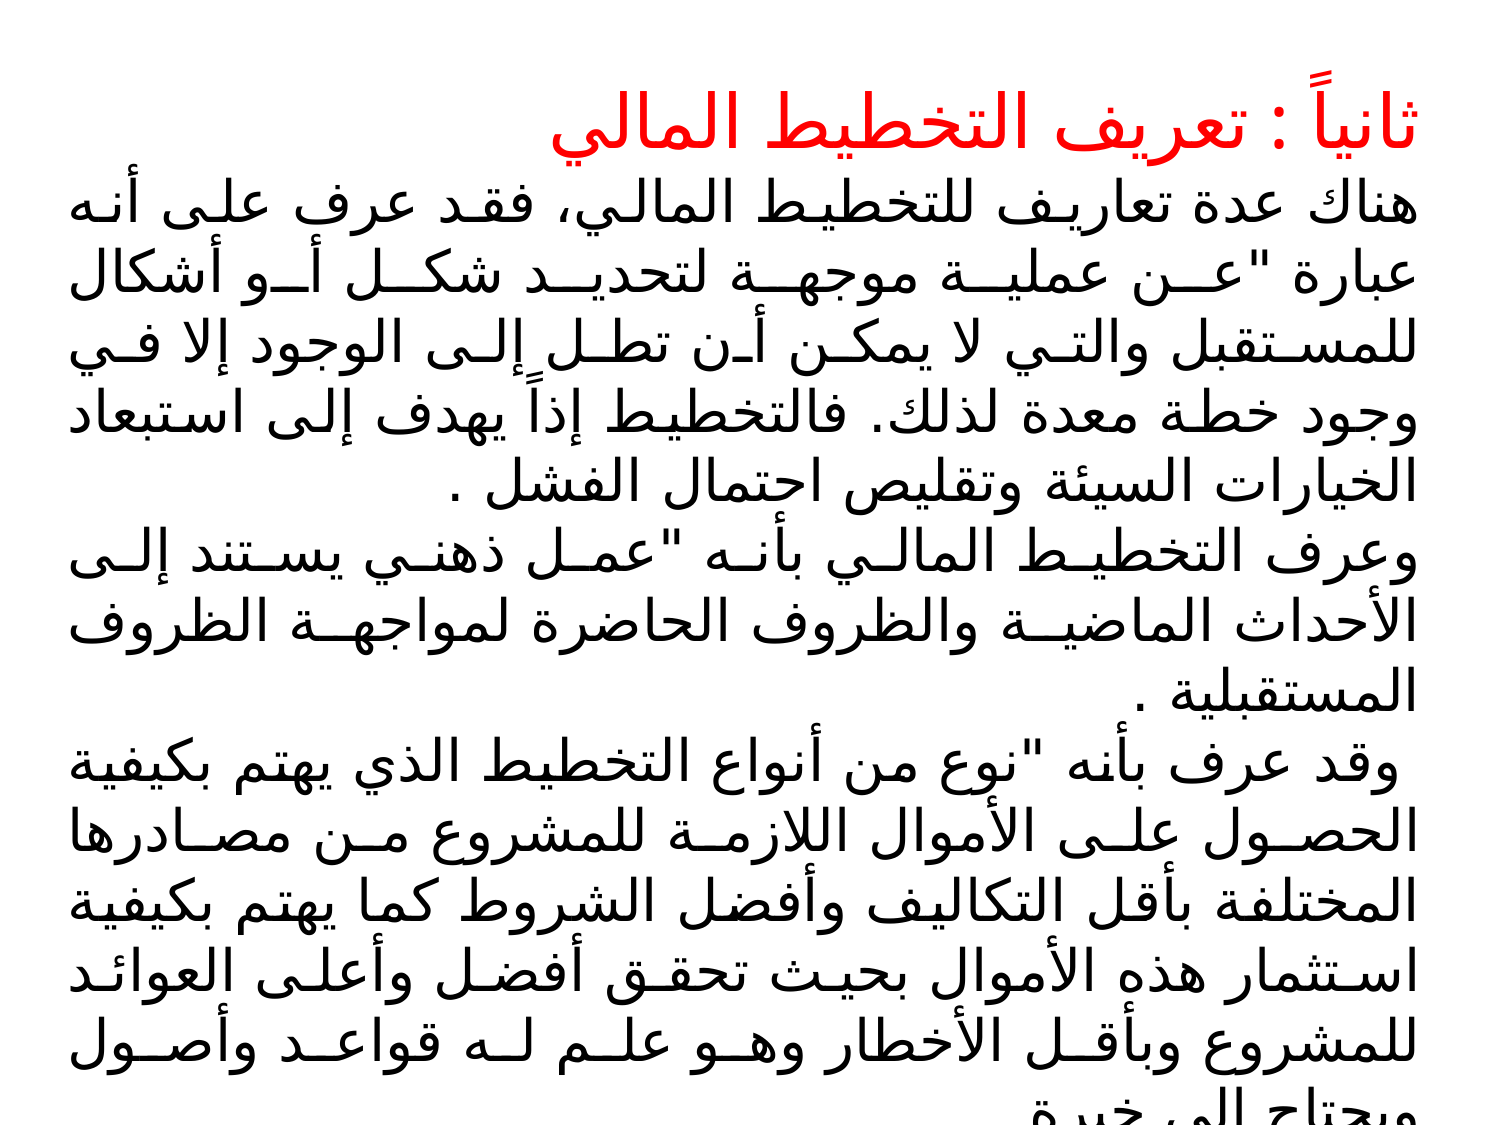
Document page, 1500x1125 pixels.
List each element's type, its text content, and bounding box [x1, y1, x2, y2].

text_box ثانياً : تعريف التخطيط المالي هناك عدة تعاريف للتخطيط المالي، فقد عرف على أنه عبارة "عن عملية موجهة لتحديد شكل أو أشكال للمستقبل والتي لا يمكن أن تطل إلى الوجود إلا في وجود خطة معدة لذلك. فالتخطيط إذاً يهدف إلى استبعاد الخيارات السيئة وتقليص احتمال الفشل . وعرف التخطيط المالي بأنه "عمل ذهني يستند إلى الأحداث الماضية والظروف الحاضرة لمواجهة الظروف المستقبلية . وقد عرف بأنه "نوع من أنواع التخطيط الذي يهتم بكيفية الحصول على الأموال اللازمة للمشروع من مصادرها المختلفة بأقل التكاليف وأفضل الشروط كما يهتم بكيفية استثمار هذه الأموال بحيث تحقق أفضل وأعلى العوائد للمشروع وبأقل الأخطار وهو علم له قواعد وأصول ويحتاج إلى خبرة في التطبيق والقدرة على التنبؤ وتحليل الماضي والإعداد للمستقبل". [53, 66, 1436, 1125]
